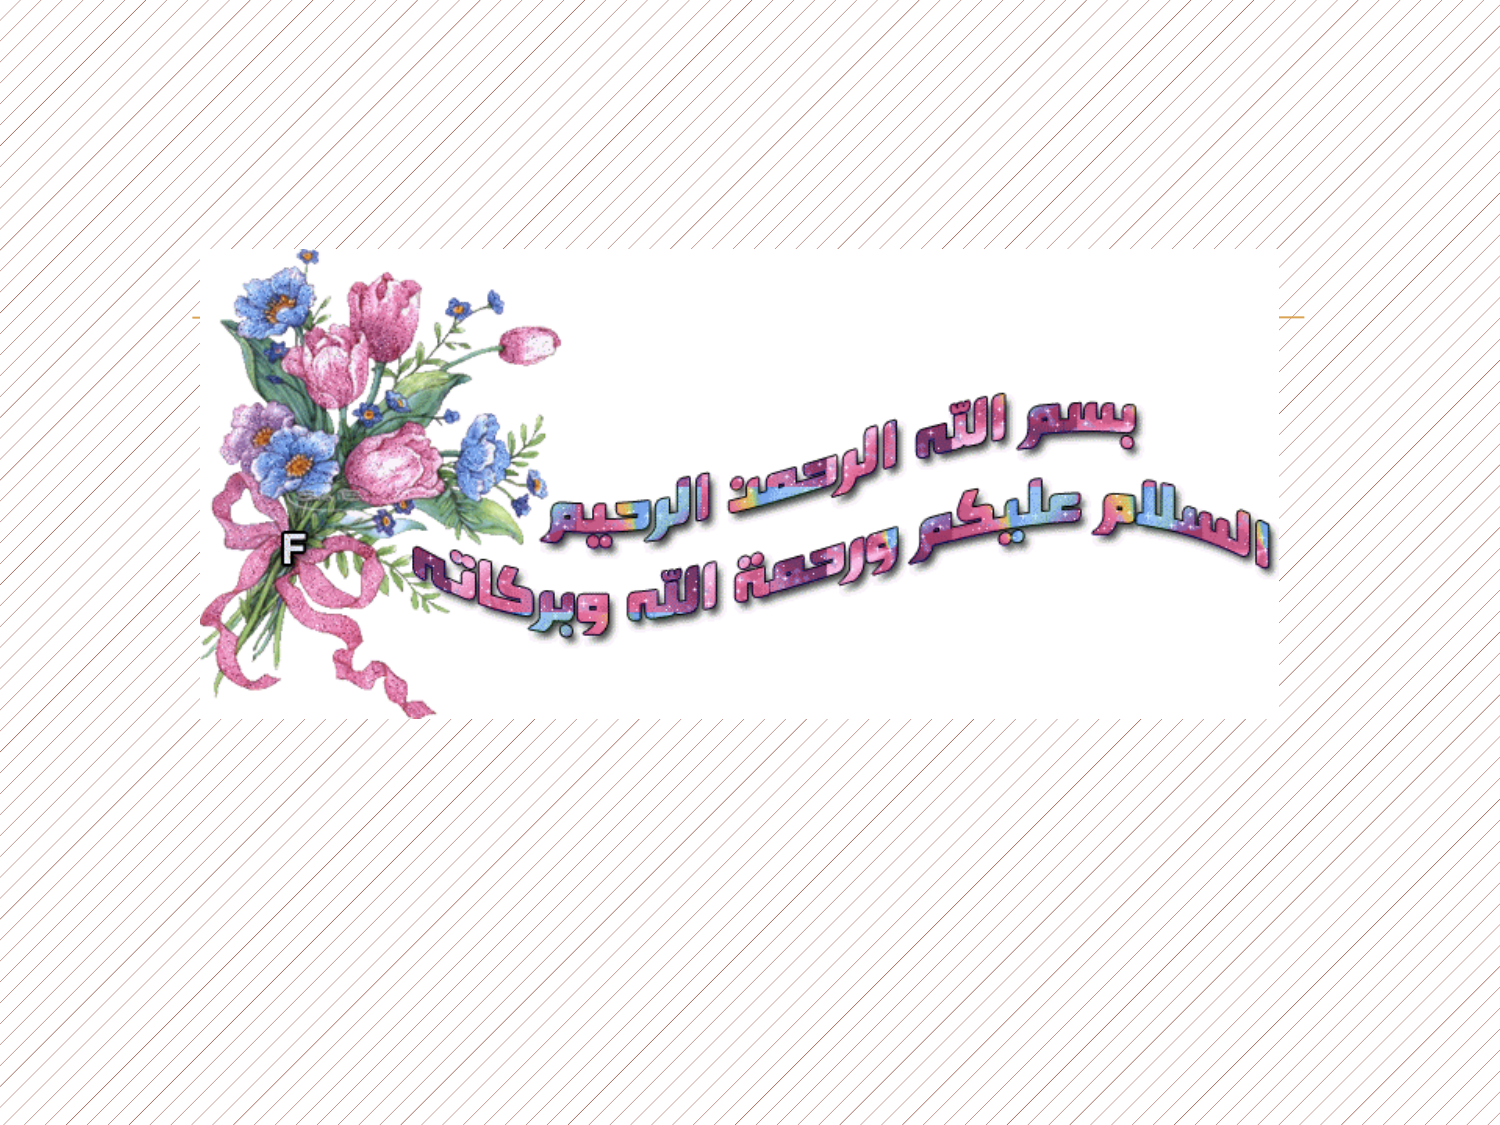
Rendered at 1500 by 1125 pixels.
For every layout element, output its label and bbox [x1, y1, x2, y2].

list [199, 249, 1279, 720]
